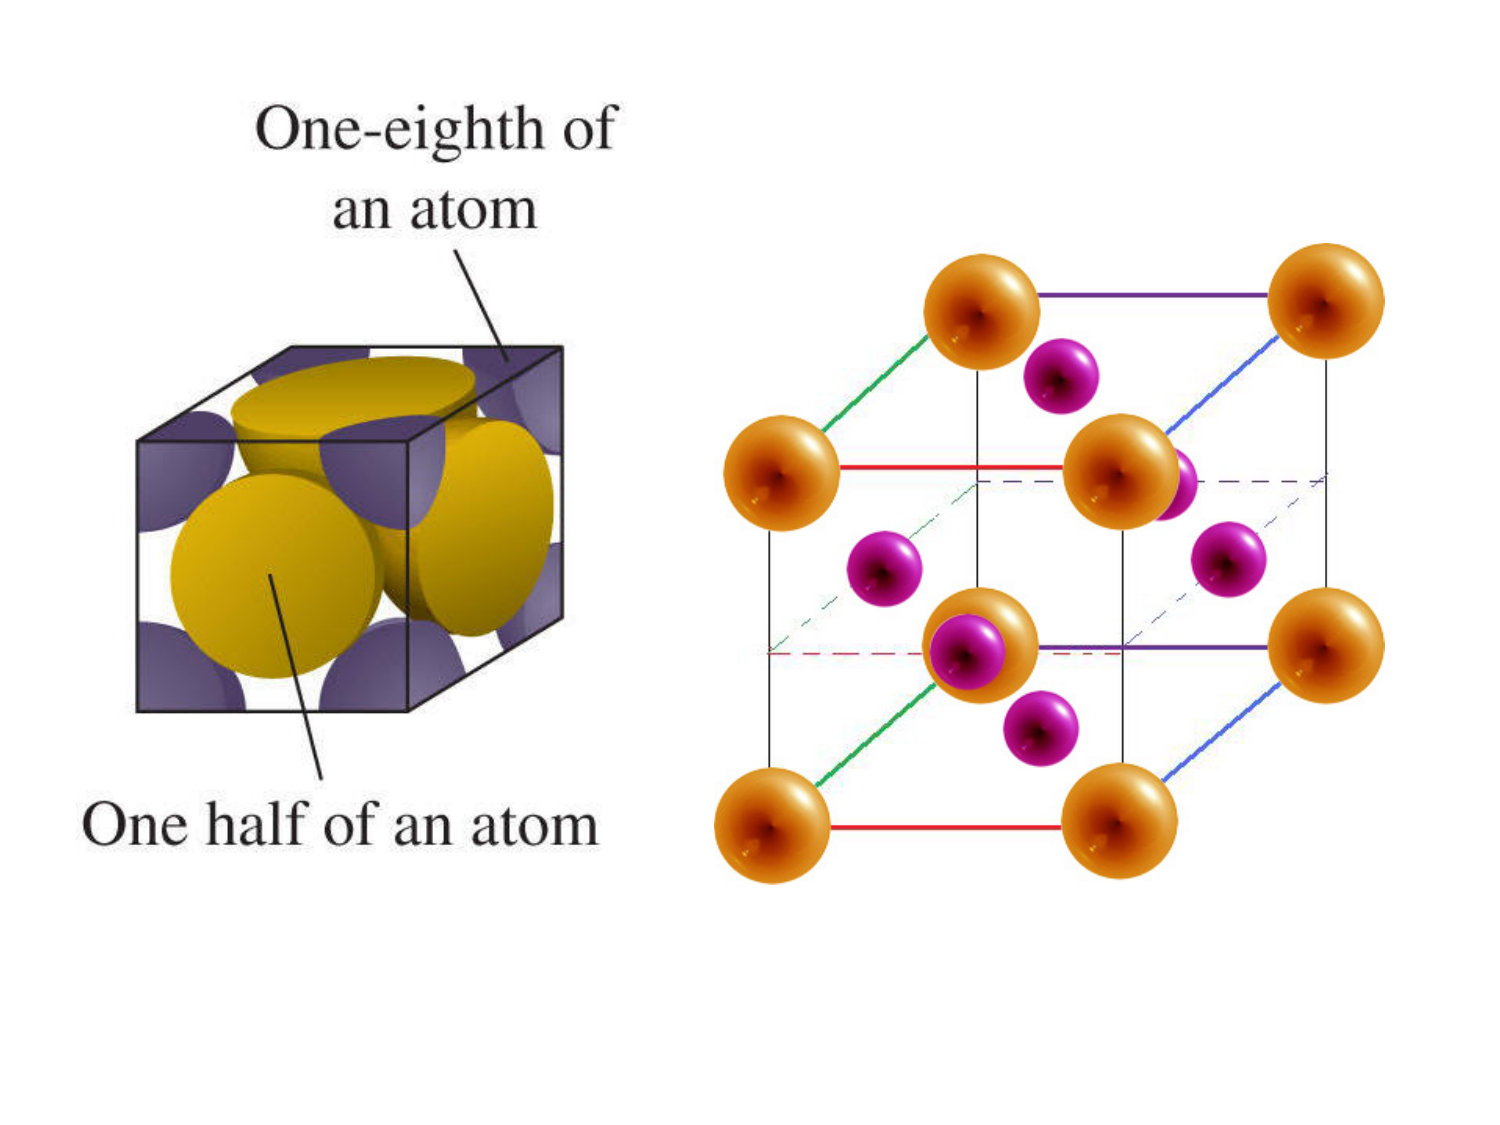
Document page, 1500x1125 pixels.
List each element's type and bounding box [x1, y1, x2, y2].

picture [714, 243, 1385, 885]
picture [76, 89, 635, 856]
